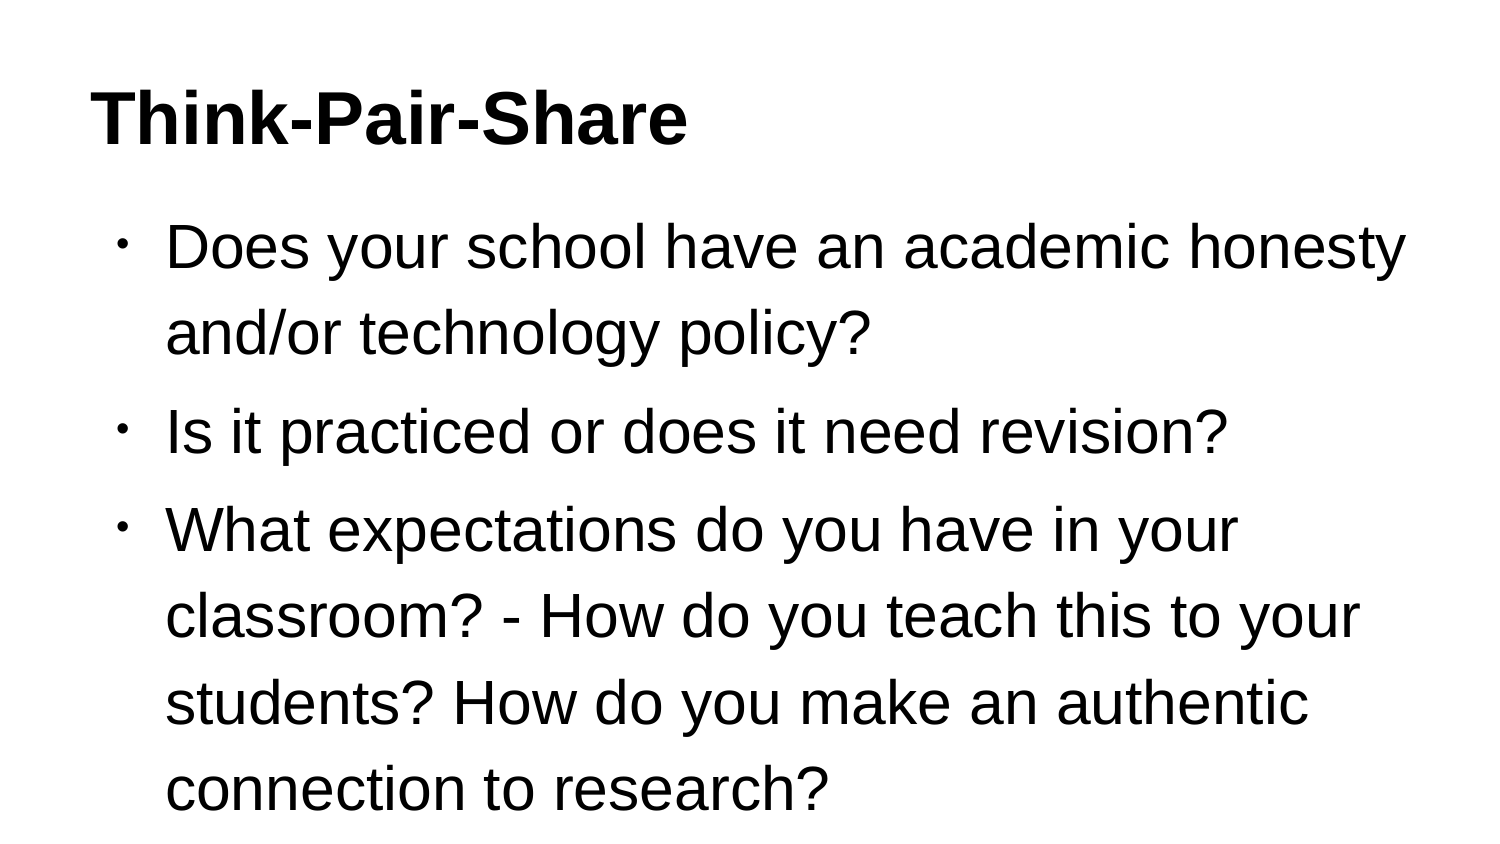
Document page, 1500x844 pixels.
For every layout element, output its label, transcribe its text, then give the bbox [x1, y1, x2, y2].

title Think-Pair-Share [75, 33, 1425, 175]
list Does your school have an academic honesty and/or technology policy? Is it practiced or does it need revision? What expectations do you have in your classroom? - How do you teach this to your students? How do you make an authentic connection to research? [75, 179, 1425, 800]
